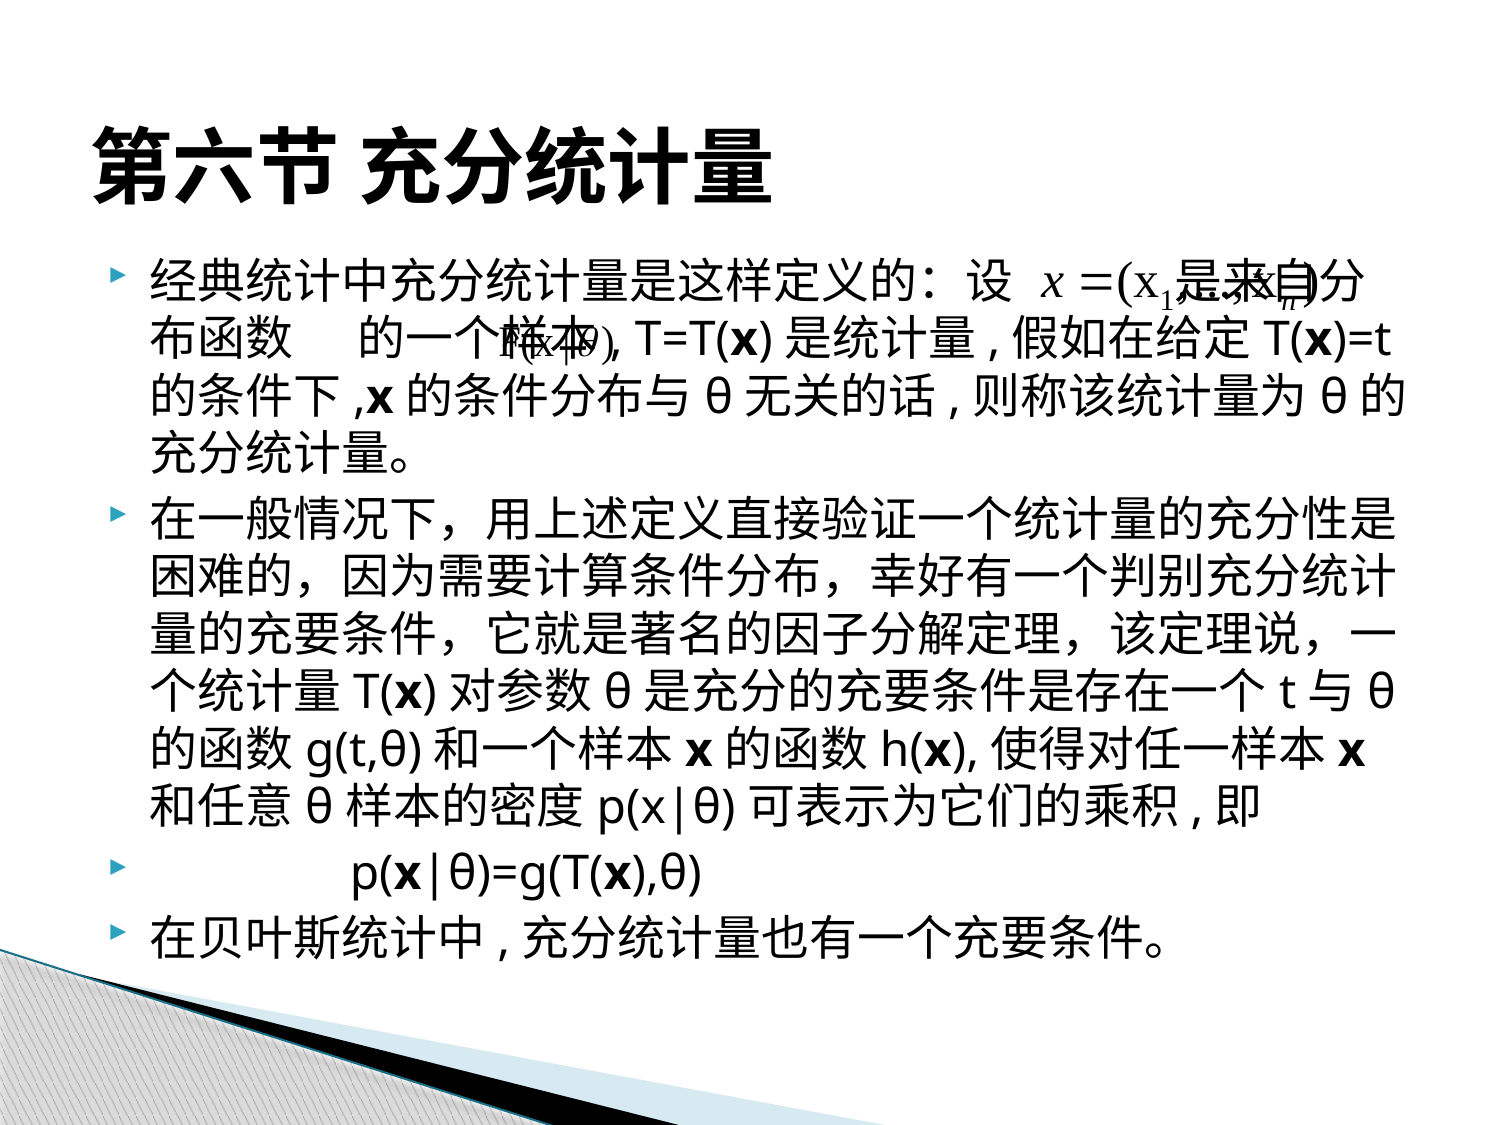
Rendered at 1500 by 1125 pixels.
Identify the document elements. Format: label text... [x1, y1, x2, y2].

list 经典统计中充分统计量是这样定义的：设 是来自分布函数 的一个样本, T=T(x)是统计量,假如在给定T(x)=t的条件下,x的条件分布与θ无关的话,则称该统计量为θ的充分统计量。 在一般情况下，用上述定义直接验证一个统计量的充分性是困难的，因为需要计算条件分布，幸好有一个判别充分统计量的充要条件，它就是著名的因子分解定理，该定理说，一个统计量T(x)对参数θ是充分的充要条件是存在一个t与θ的函数g(t,θ)和一个样本x的函数h(x),使得对任一样本x和任意θ样本的密度p(x|θ)可表示为它们的乘积,即 p(x|θ)=g(T(x),θ) 在贝叶斯统计中,充分统计量也有一个充要条件。 [75, 243, 1425, 986]
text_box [1030, 245, 1328, 324]
title 第六节 充分统计量 [75, 45, 1425, 233]
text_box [491, 316, 622, 375]
